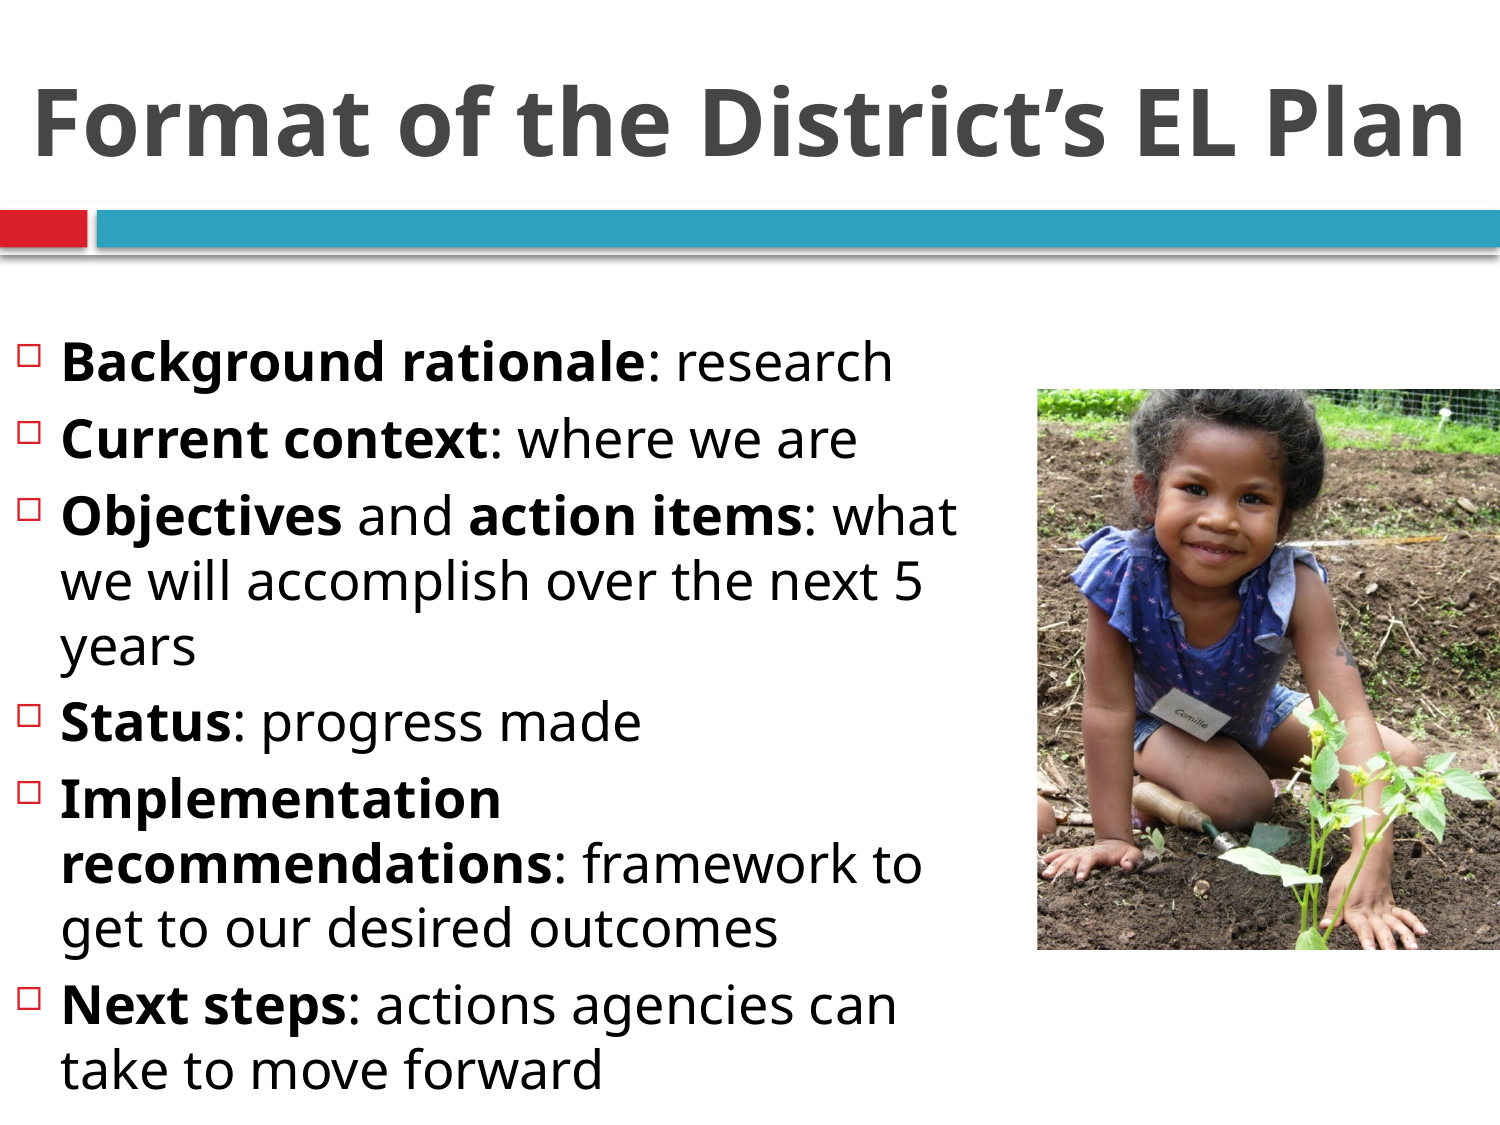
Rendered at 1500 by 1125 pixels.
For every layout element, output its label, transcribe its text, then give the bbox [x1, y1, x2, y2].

title Format of the District’s EL Plan [0, 24, 1500, 213]
picture [1037, 389, 1500, 951]
list Background rationale: research Current context: where we are Objectives and action items: what we will accomplish over the next 5 years Status: progress made Implementation recommendations: framework to get to our desired outcomes Next steps: actions agencies can take to move forward [0, 249, 1025, 1125]
